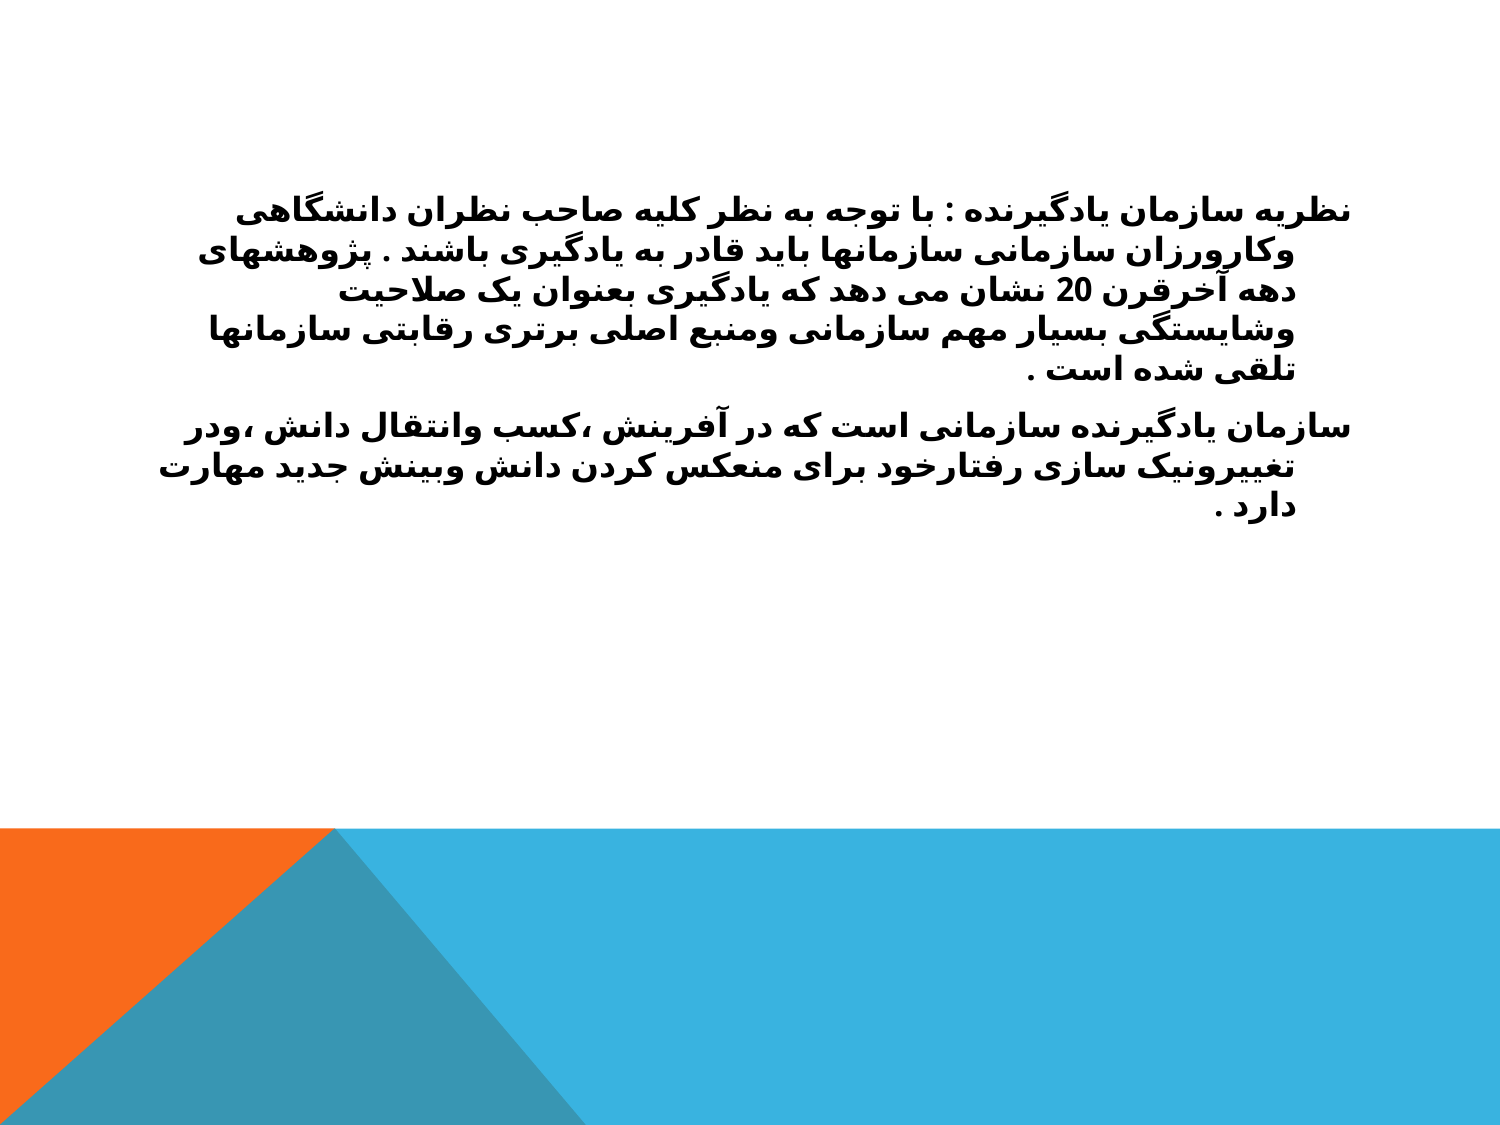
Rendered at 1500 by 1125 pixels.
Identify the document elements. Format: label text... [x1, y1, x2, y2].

list نظریه سازمان یادگیرنده : با توجه به نظر کلیه صاحب نظران دانشگاهی وکارورزان سازمانی سازمانها باید قادر به یادگیری باشند . پژوهشهای دهه آخرقرن 20 نشان می دهد که یادگیری بعنوان یک صلاحیت وشایستگی بسیار مهم سازمانی ومنبع اصلی برتری رقابتی سازمانها تلقی شده است . سازمان یادگیرنده سازمانی است که در آفرینش ،کسب وانتقال دانش ،ودر تغییرونیک سازی رفتارخود برای منعکس کردن دانش وبینش جدید مهارت دارد . [135, 180, 1369, 768]
